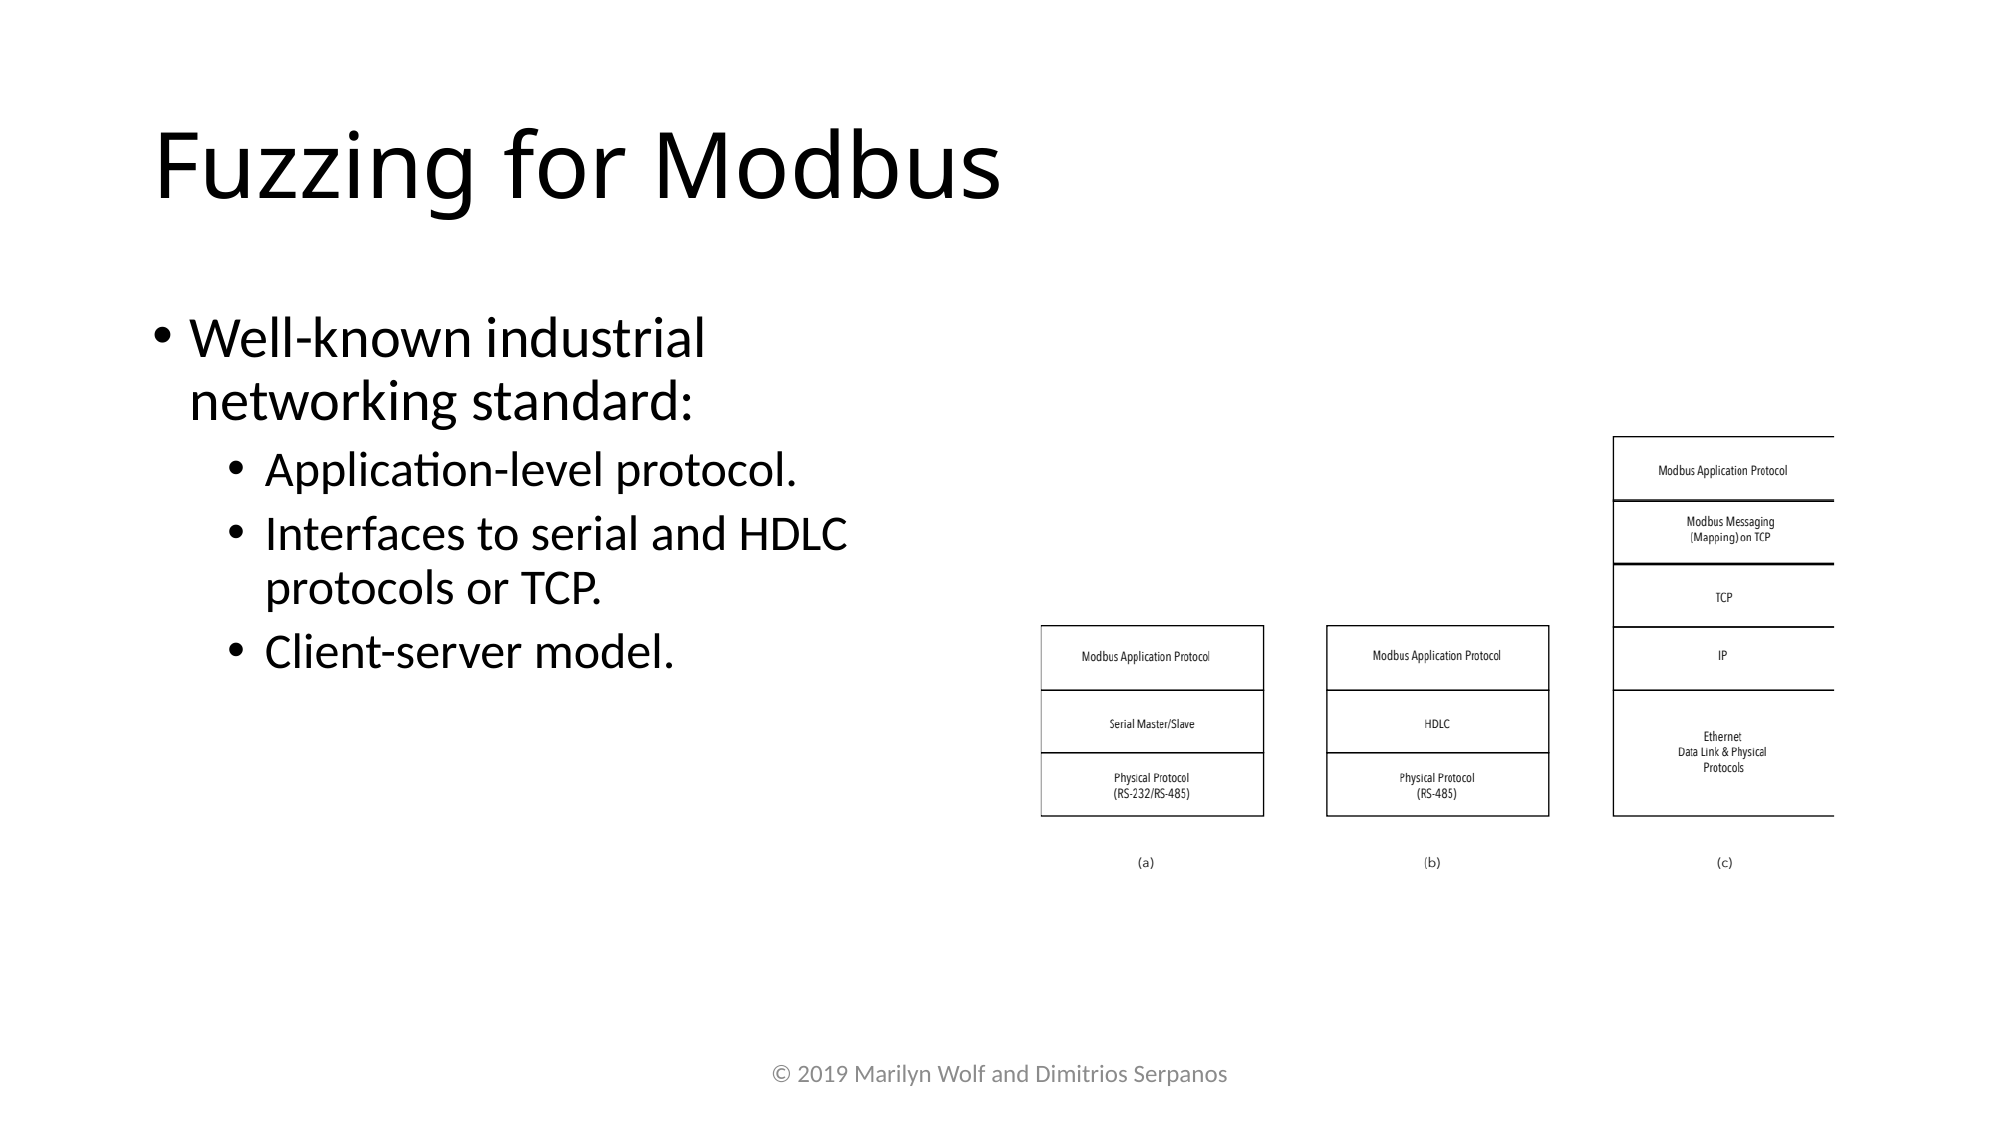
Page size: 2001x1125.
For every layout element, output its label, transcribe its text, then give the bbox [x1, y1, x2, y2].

list Well-known industrial networking standard: Application-level protocol. Interfaces to serial and HDLC protocols or TCP. Client-server model. [137, 299, 988, 1014]
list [1040, 436, 1835, 877]
title Fuzzing for Modbus [137, 59, 1863, 278]
footer © 2019 Marilyn Wolf and Dimitrios Serpanos [662, 1042, 1338, 1103]
